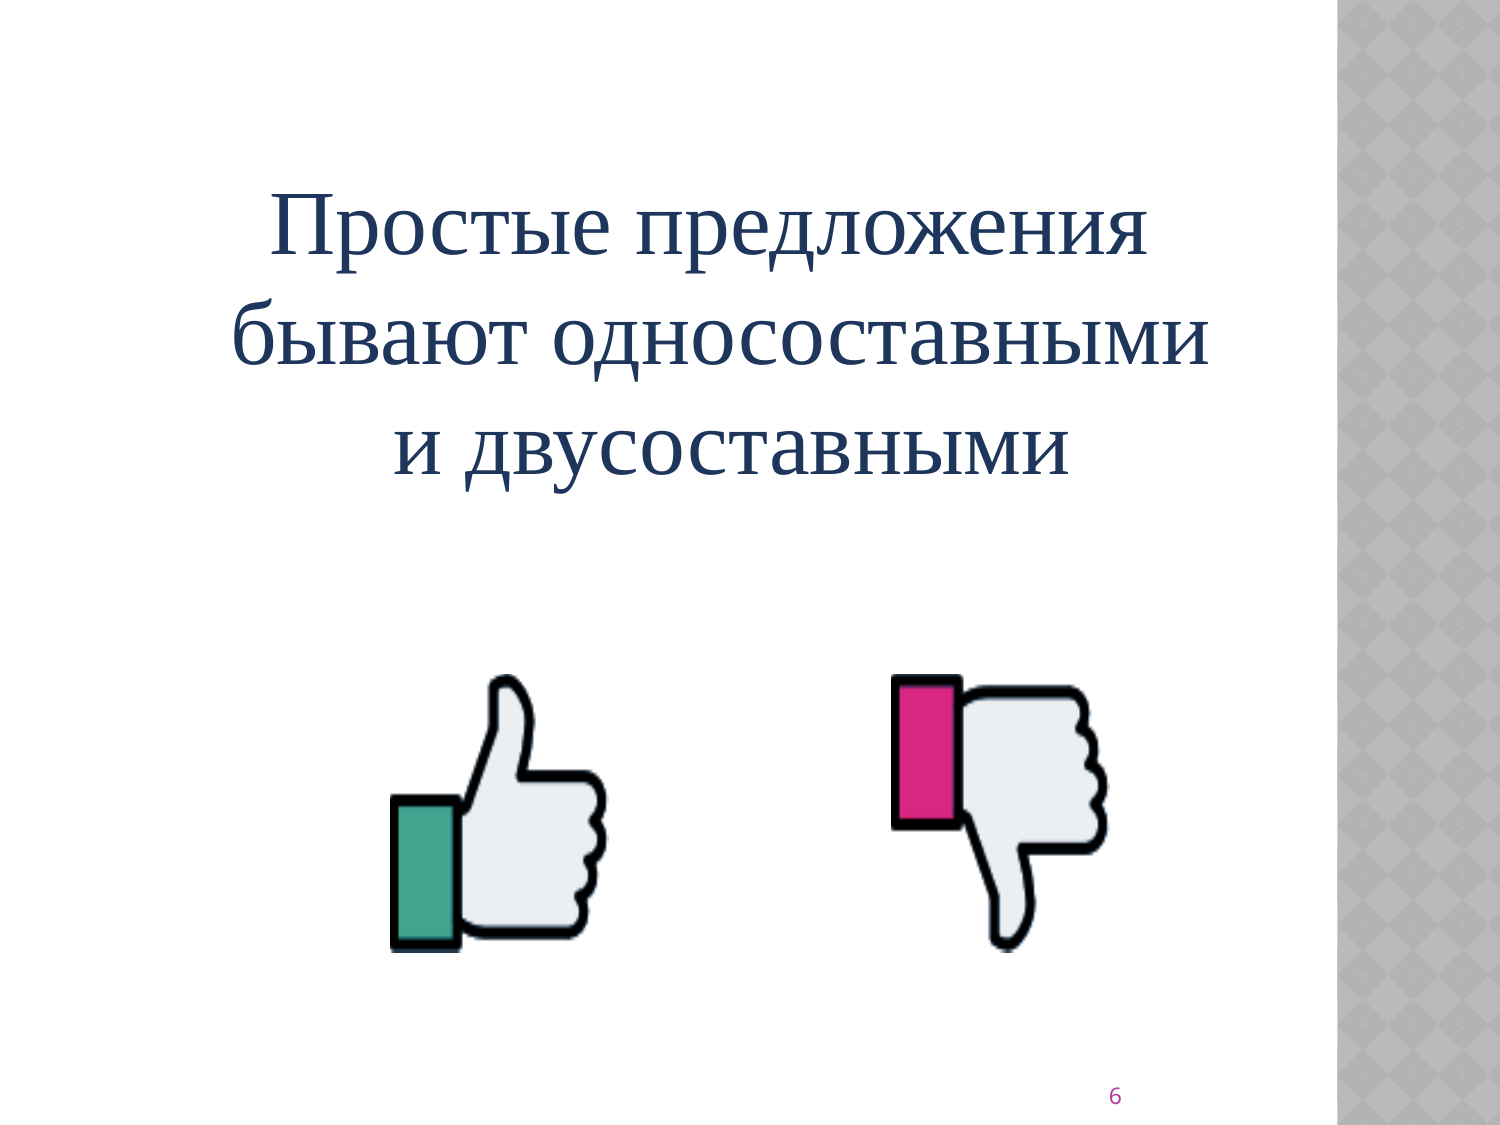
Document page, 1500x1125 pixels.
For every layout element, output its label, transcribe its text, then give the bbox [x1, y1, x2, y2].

text_box Простые предложения бывают односоставными и двусоставными [109, 155, 1333, 501]
picture [390, 674, 609, 953]
slide_number 6 [1025, 1075, 1122, 1113]
picture [891, 674, 1110, 953]
